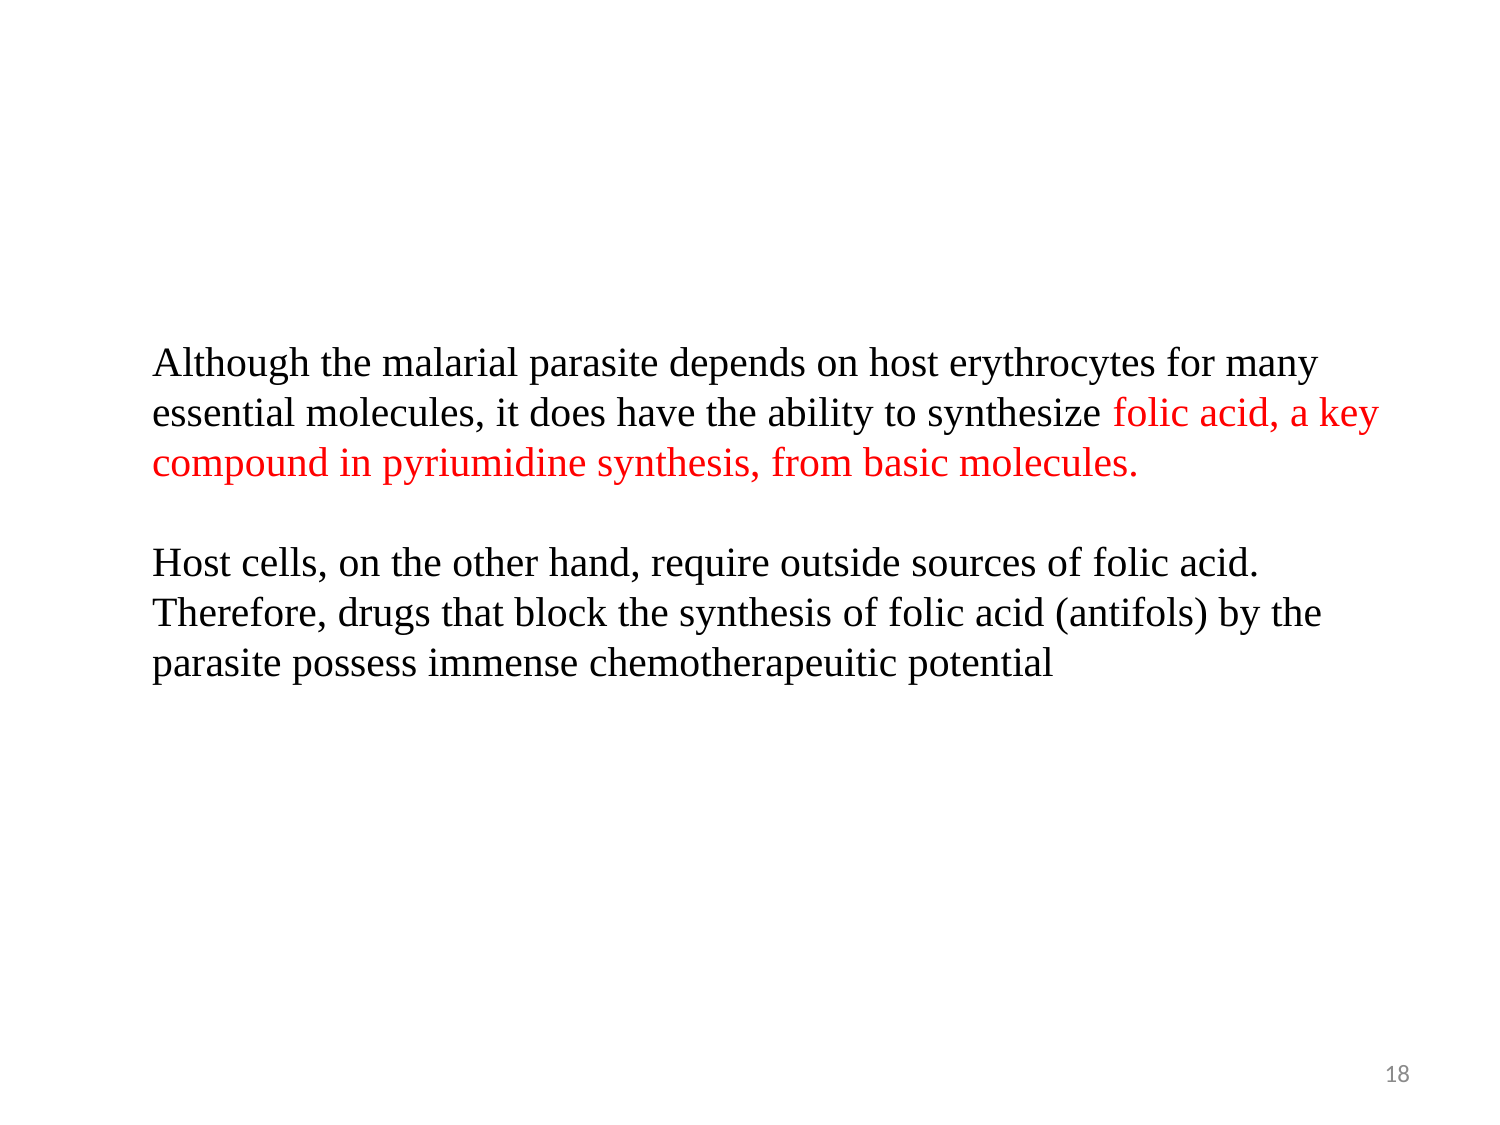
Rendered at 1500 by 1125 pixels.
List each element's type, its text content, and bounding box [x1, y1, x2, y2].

slide_number 18 [1074, 1042, 1425, 1103]
text_box Although the malarial parasite depends on host erythrocytes for many essential molecules, it does have the ability to synthesize folic acid, a key compound in pyriumidine synthesis, from basic molecules. Host cells, on the other hand, require outside sources of folic acid. Therefore, drugs that block the synthesis of folic acid (antifols) by the parasite possess immense chemotherapeuitic potential [137, 327, 1413, 693]
